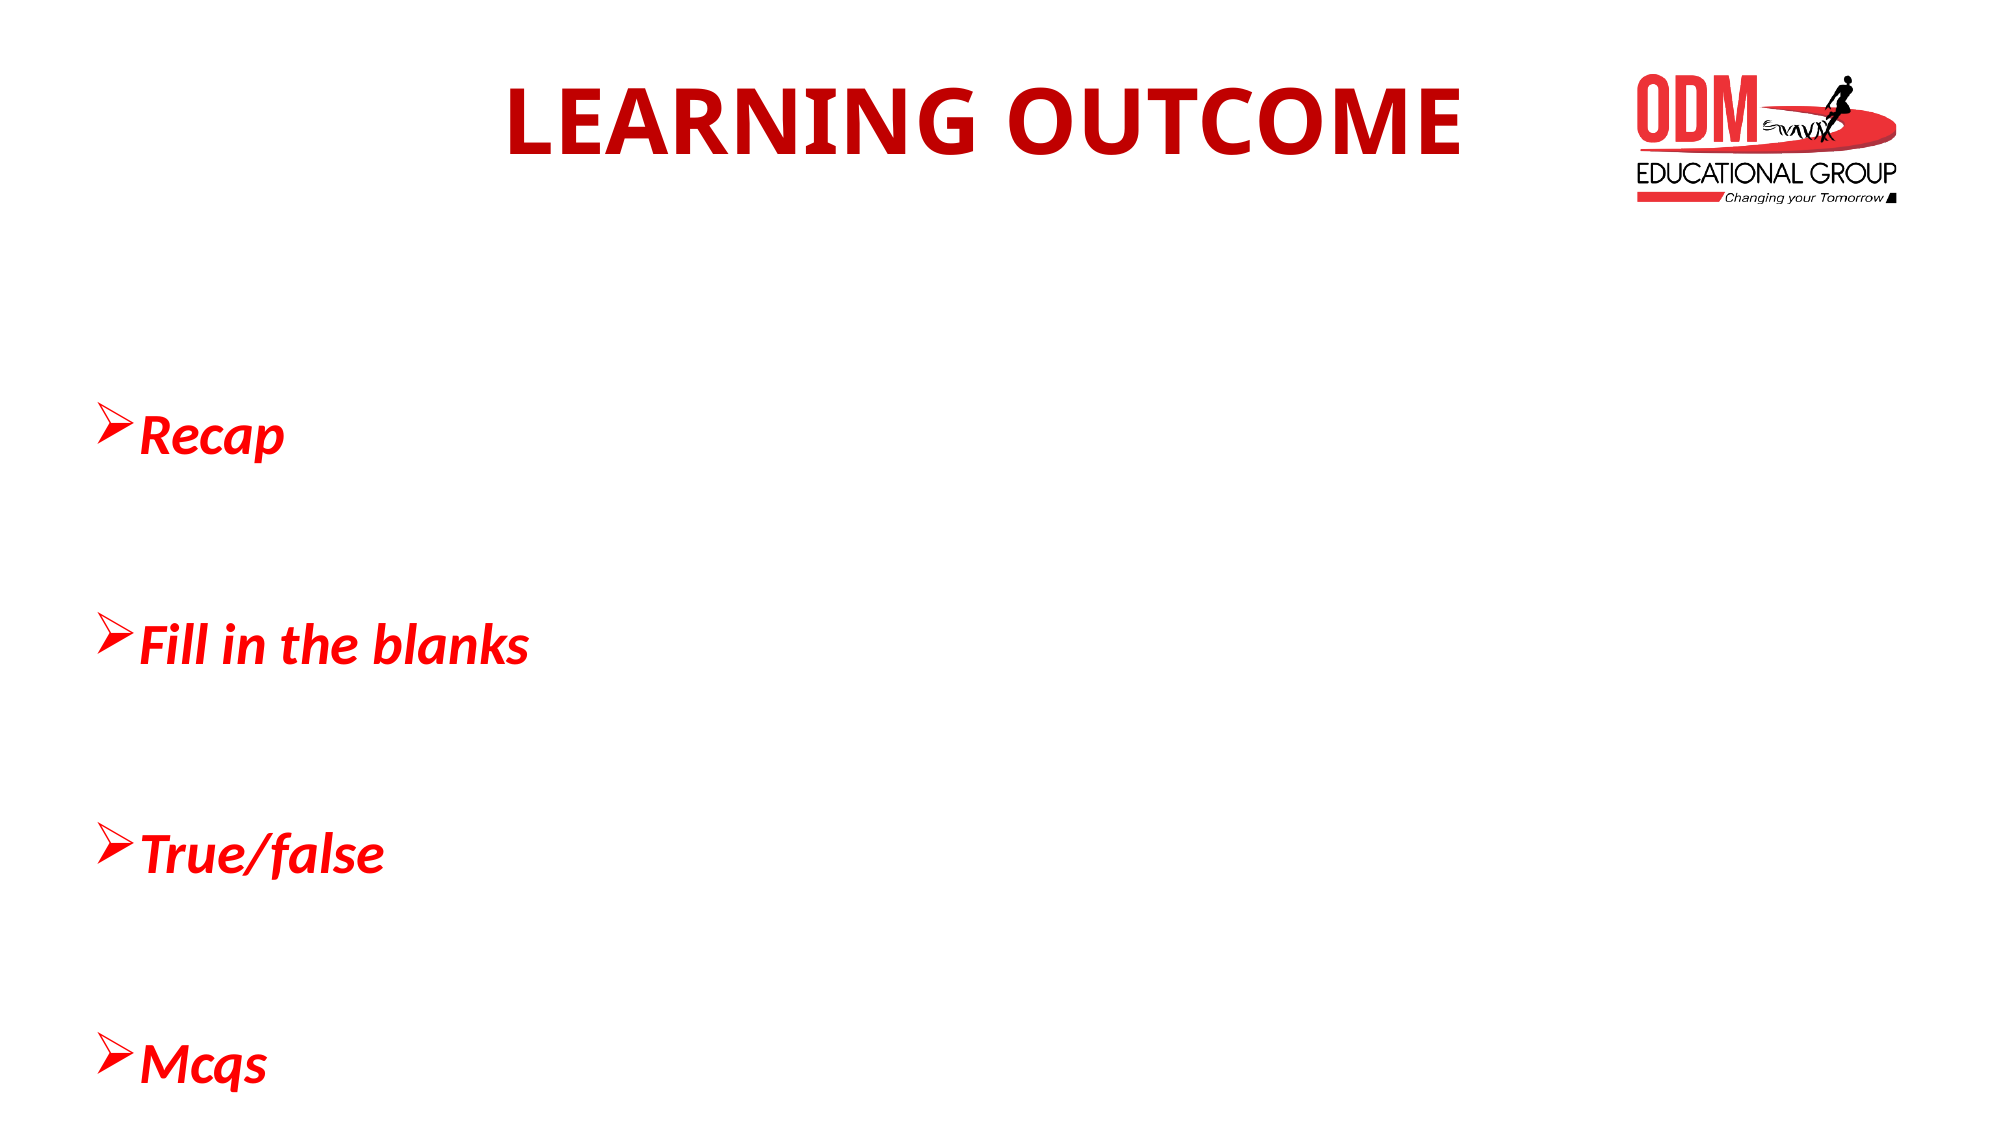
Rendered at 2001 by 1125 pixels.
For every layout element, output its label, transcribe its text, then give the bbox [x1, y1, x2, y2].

text_box Recap Fill in the blanks True/false Mcqs [78, 248, 1897, 1125]
text_box [1637, 74, 1897, 204]
title LEARNING OUTCOME [121, 39, 1847, 211]
